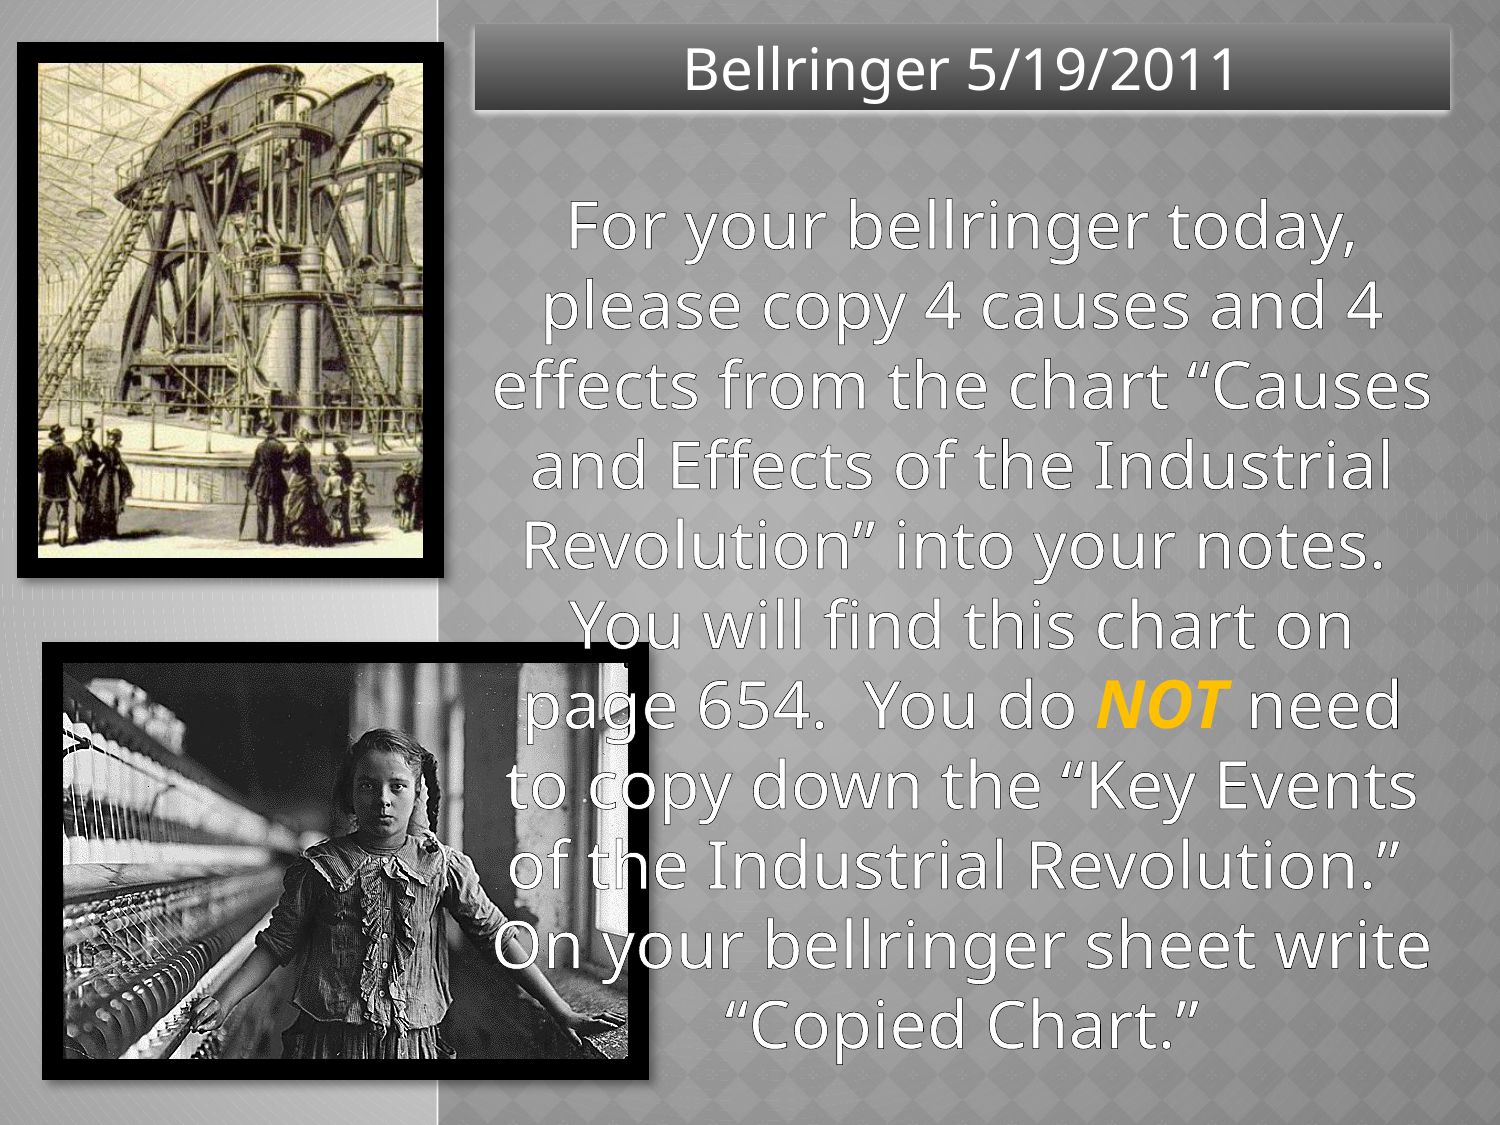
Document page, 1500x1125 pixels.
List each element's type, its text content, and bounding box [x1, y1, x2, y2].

text_box For your bellringer today, please copy 4 causes and 4 effects from the chart “Causes and Effects of the Industrial Revolution” into your notes. You will find this chart on page 654. You do NOT need to copy down the “Key Events of the Industrial Revolution.” On your bellringer sheet write “Copied Chart.” [474, 174, 1450, 1070]
picture [37, 61, 424, 558]
picture [61, 661, 629, 1060]
text_box Bellringer 5/19/2011 [474, 24, 1450, 110]
